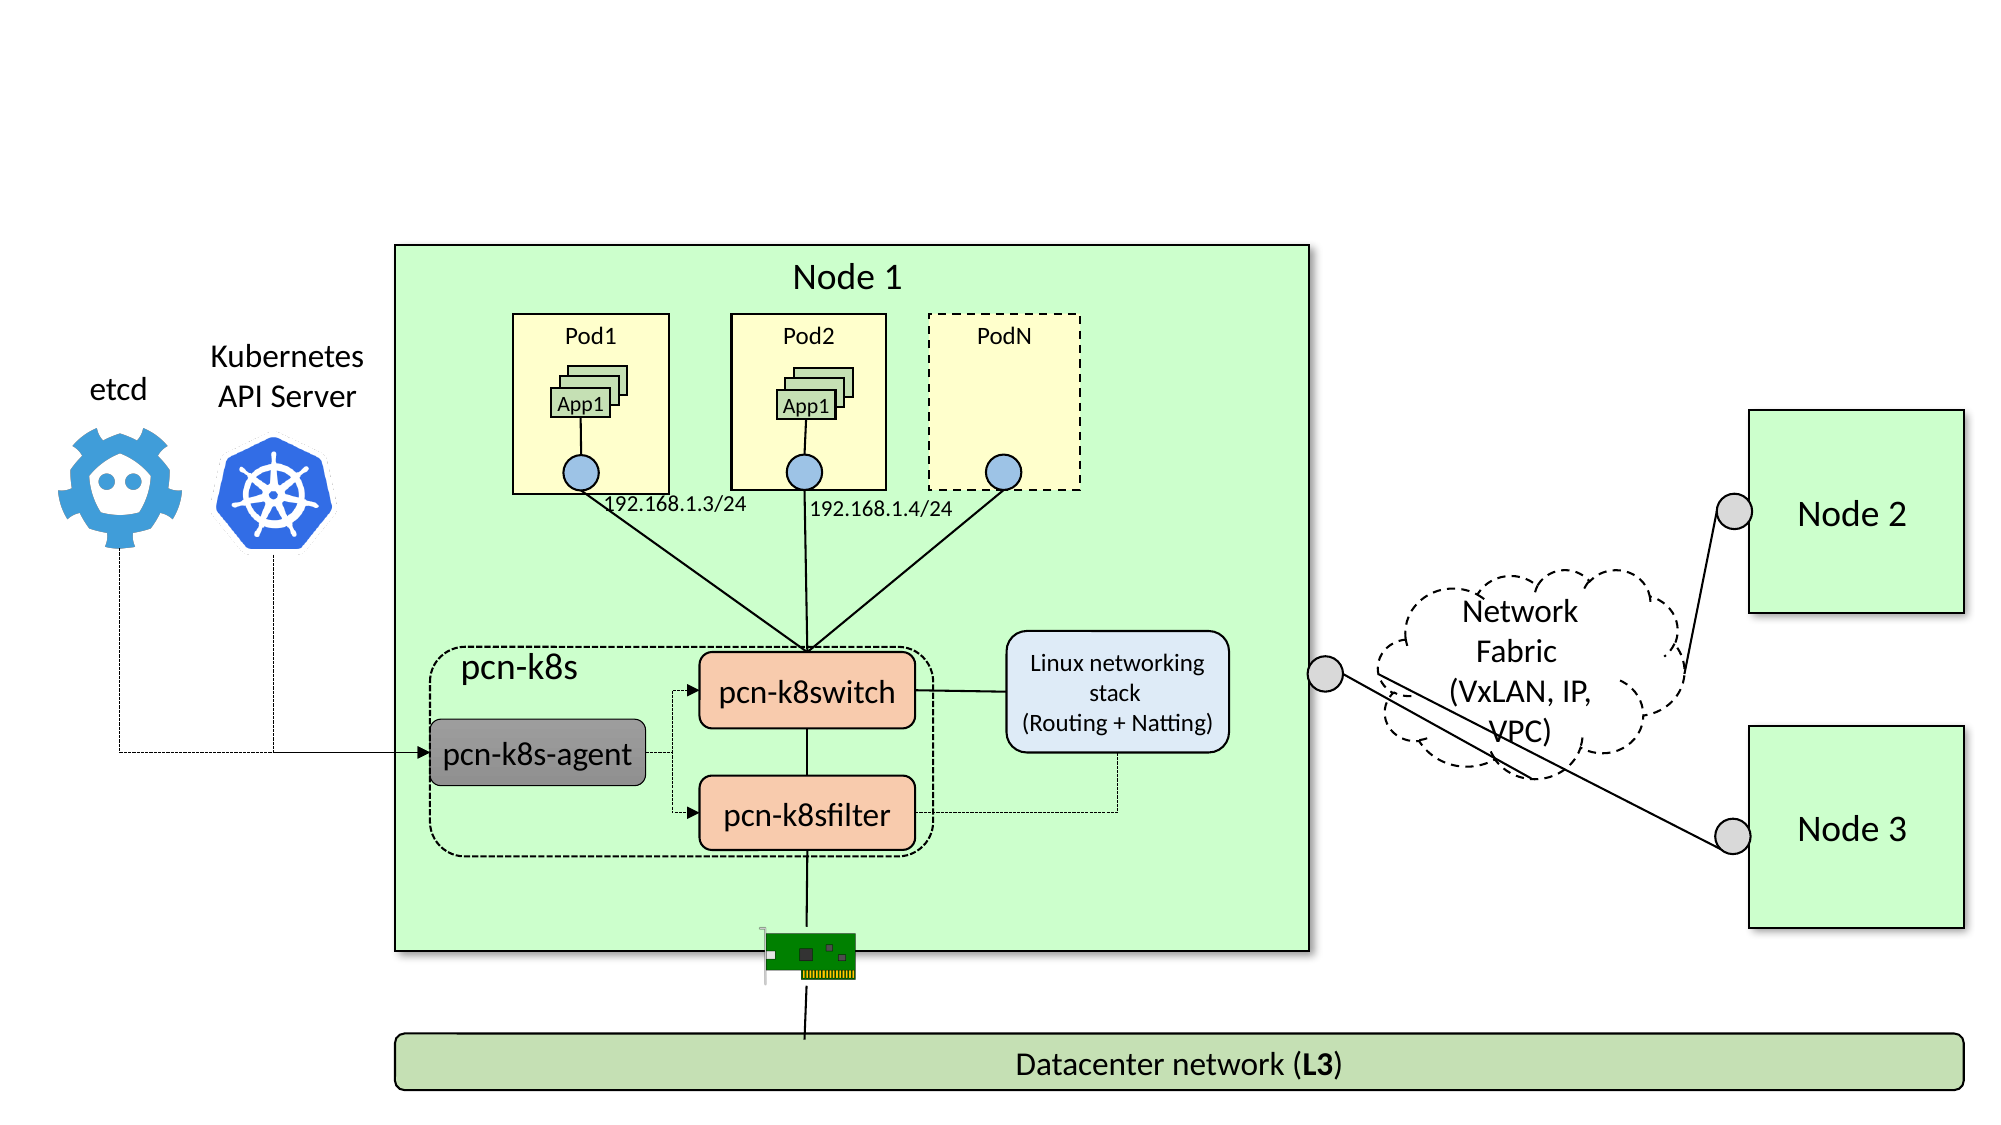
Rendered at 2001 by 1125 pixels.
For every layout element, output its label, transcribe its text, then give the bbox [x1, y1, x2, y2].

picture [58, 428, 182, 549]
text_box App1 [776, 389, 837, 420]
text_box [645, 690, 700, 752]
text_box etcd [25, 359, 212, 415]
text_box Kubernetes API Server [194, 327, 381, 422]
text_box Linux networking stack (Routing + Natting) [1005, 629, 1231, 754]
picture [210, 431, 337, 495]
text_box [1306, 655, 1344, 693]
text_box PodN [928, 313, 1081, 491]
text_box Datacenter network (L3) [393, 1032, 1965, 1092]
text_box Node 2 [1748, 409, 1965, 614]
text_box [378, 575, 451, 732]
text_box Pod2 [730, 313, 887, 490]
text_box Network Fabric (VxLAN, IP, VPC) [1383, 701, 1528, 780]
text_box 192.168.1.4/24 [794, 485, 969, 490]
text_box App1 [550, 387, 611, 418]
text_box [984, 453, 1023, 491]
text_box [172, 495, 378, 806]
text_box [428, 653, 935, 858]
text_box [784, 377, 845, 408]
text_box 192.168.1.3/24 [588, 481, 762, 490]
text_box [581, 490, 807, 653]
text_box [1531, 778, 1721, 849]
text_box [562, 454, 600, 492]
text_box [785, 453, 824, 488]
text_box Pod1 [512, 313, 670, 495]
text_box Node 1 [394, 244, 1310, 952]
picture [757, 926, 856, 986]
text_box Node 3 [1748, 725, 1965, 929]
text_box Network Fabric (VxLAN, IP, VPC) [1378, 676, 1565, 778]
text_box [1715, 492, 1754, 531]
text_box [1531, 511, 1717, 582]
text_box [1720, 817, 1752, 856]
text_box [915, 752, 1118, 813]
text_box pcn-k8s [451, 634, 594, 695]
text_box Network Fabric (VxLAN, IP, VPC) [1376, 574, 1686, 768]
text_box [807, 490, 1004, 653]
text_box [559, 375, 620, 406]
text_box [645, 752, 700, 813]
text_box [793, 367, 854, 398]
text_box [567, 365, 628, 396]
